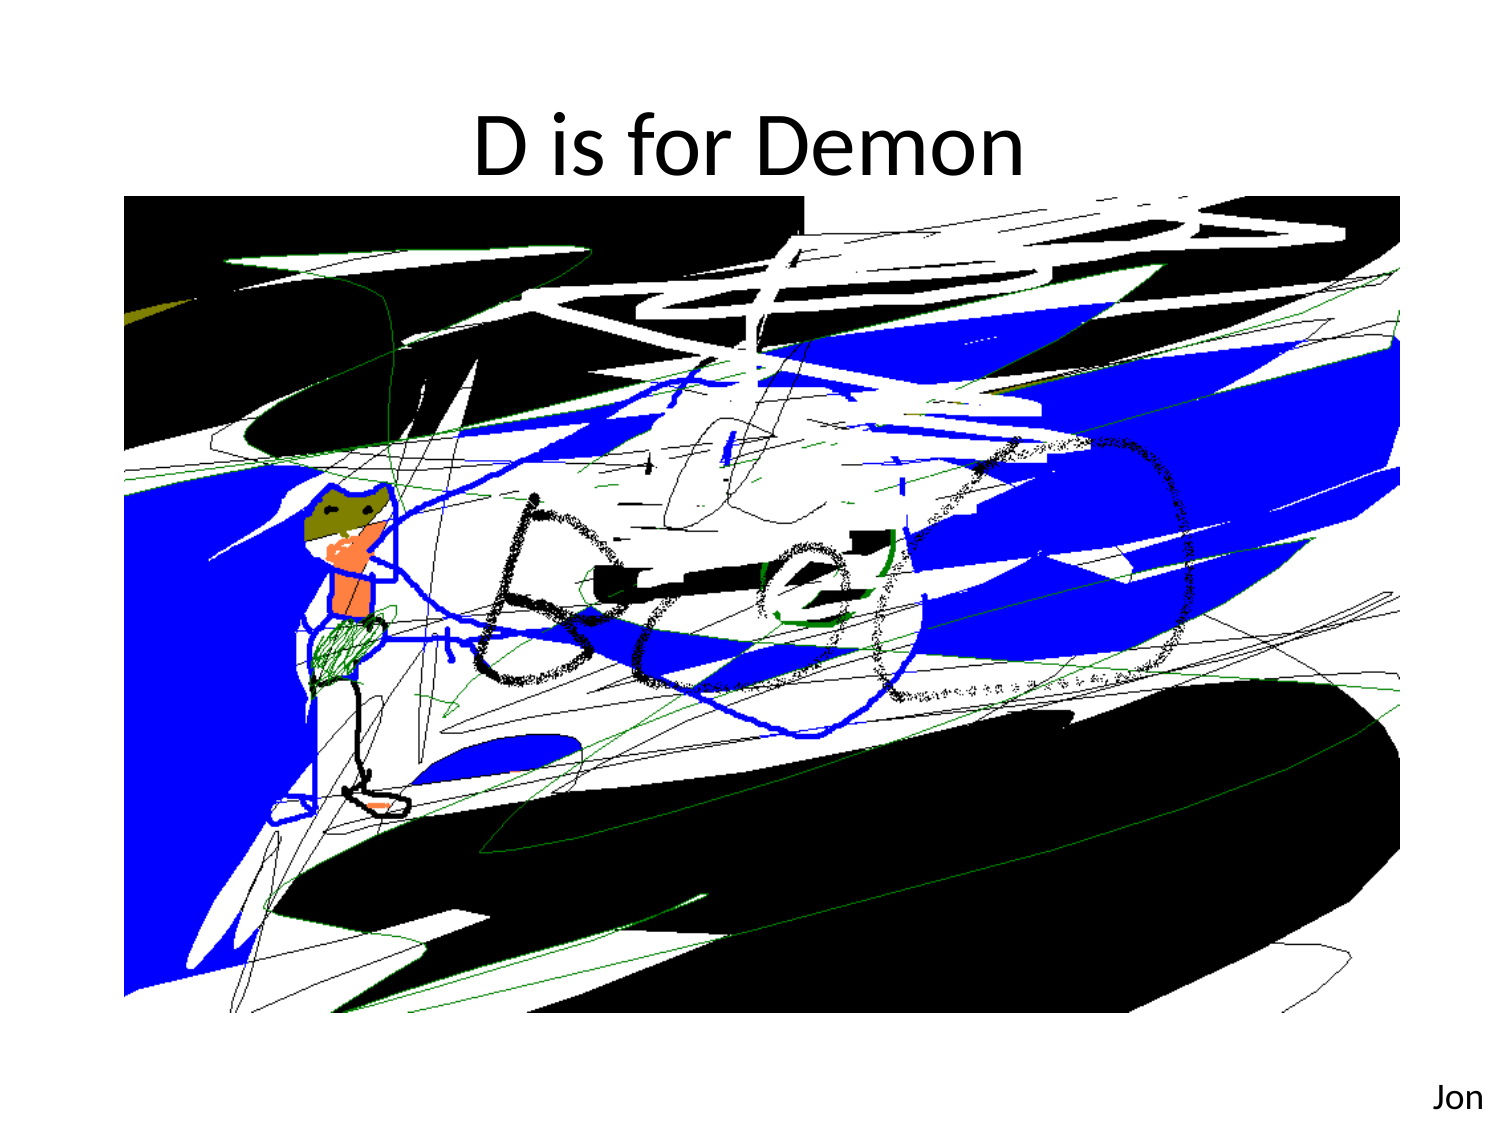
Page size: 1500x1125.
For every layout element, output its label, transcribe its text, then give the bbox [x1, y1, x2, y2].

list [123, 196, 1401, 1013]
text_box Jon [1418, 1064, 1500, 1125]
title D is for Demon [75, 45, 1425, 233]
